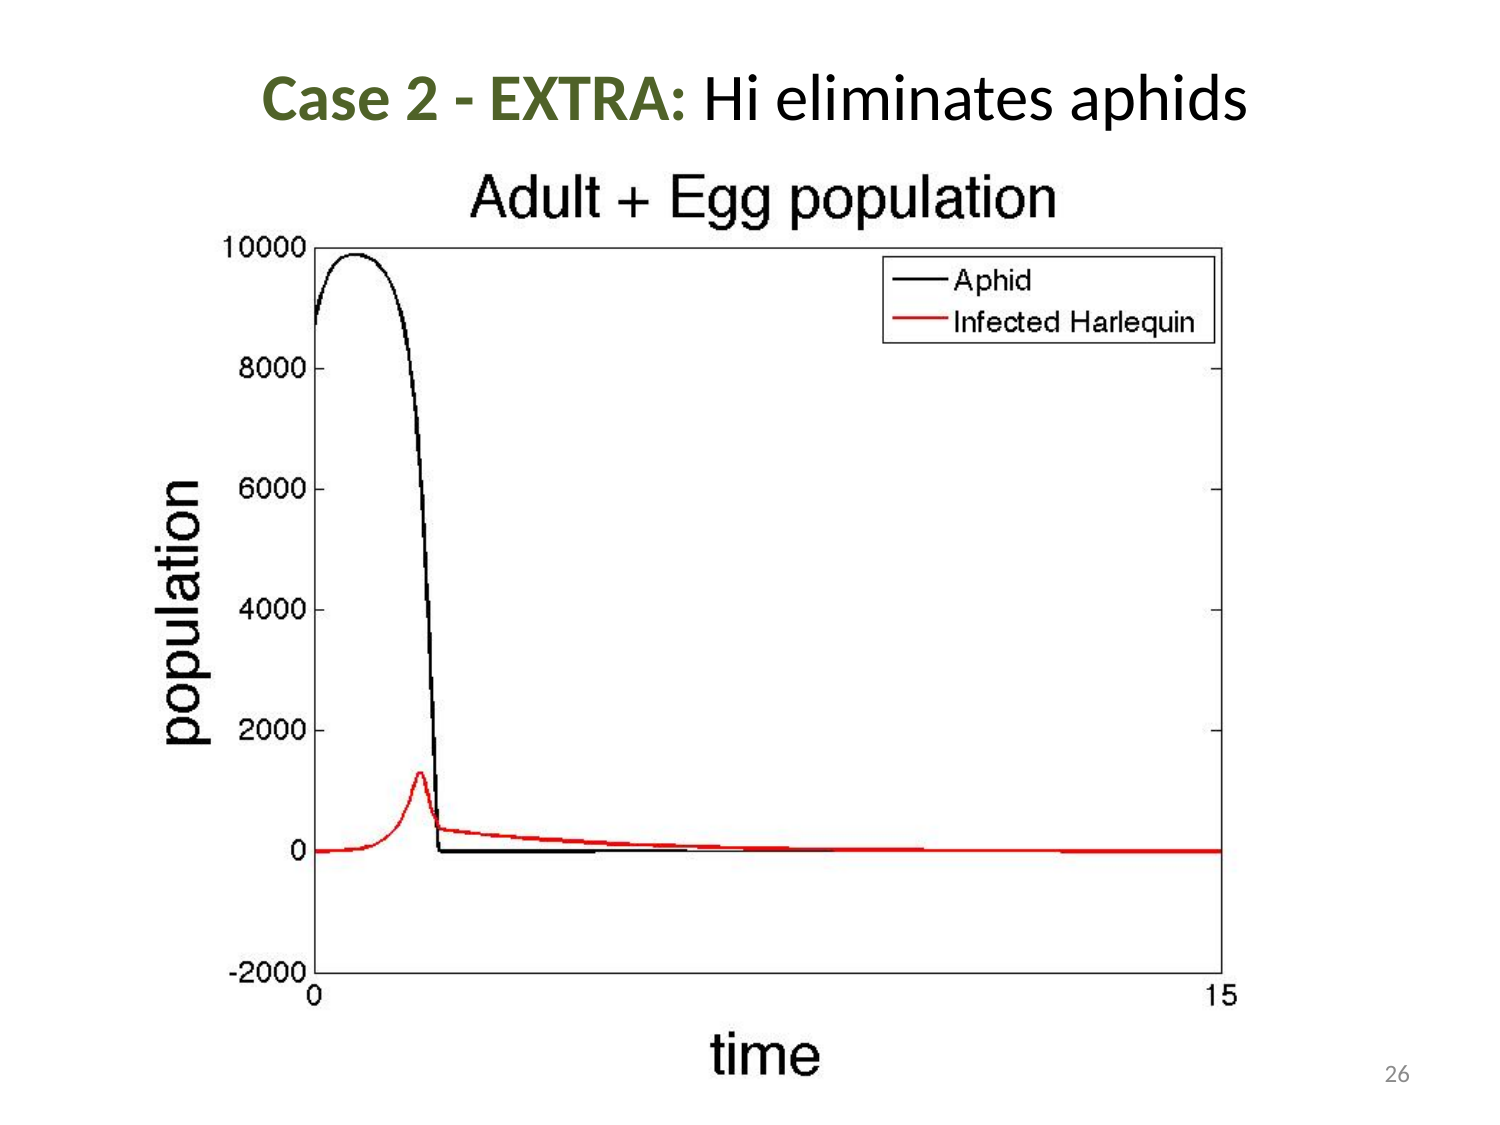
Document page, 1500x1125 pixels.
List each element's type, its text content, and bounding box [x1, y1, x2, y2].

picture [135, 160, 1337, 1092]
slide_number 26 [1074, 1042, 1425, 1103]
title Case 2 - EXTRA: Hi eliminates aphids [0, 0, 1500, 188]
